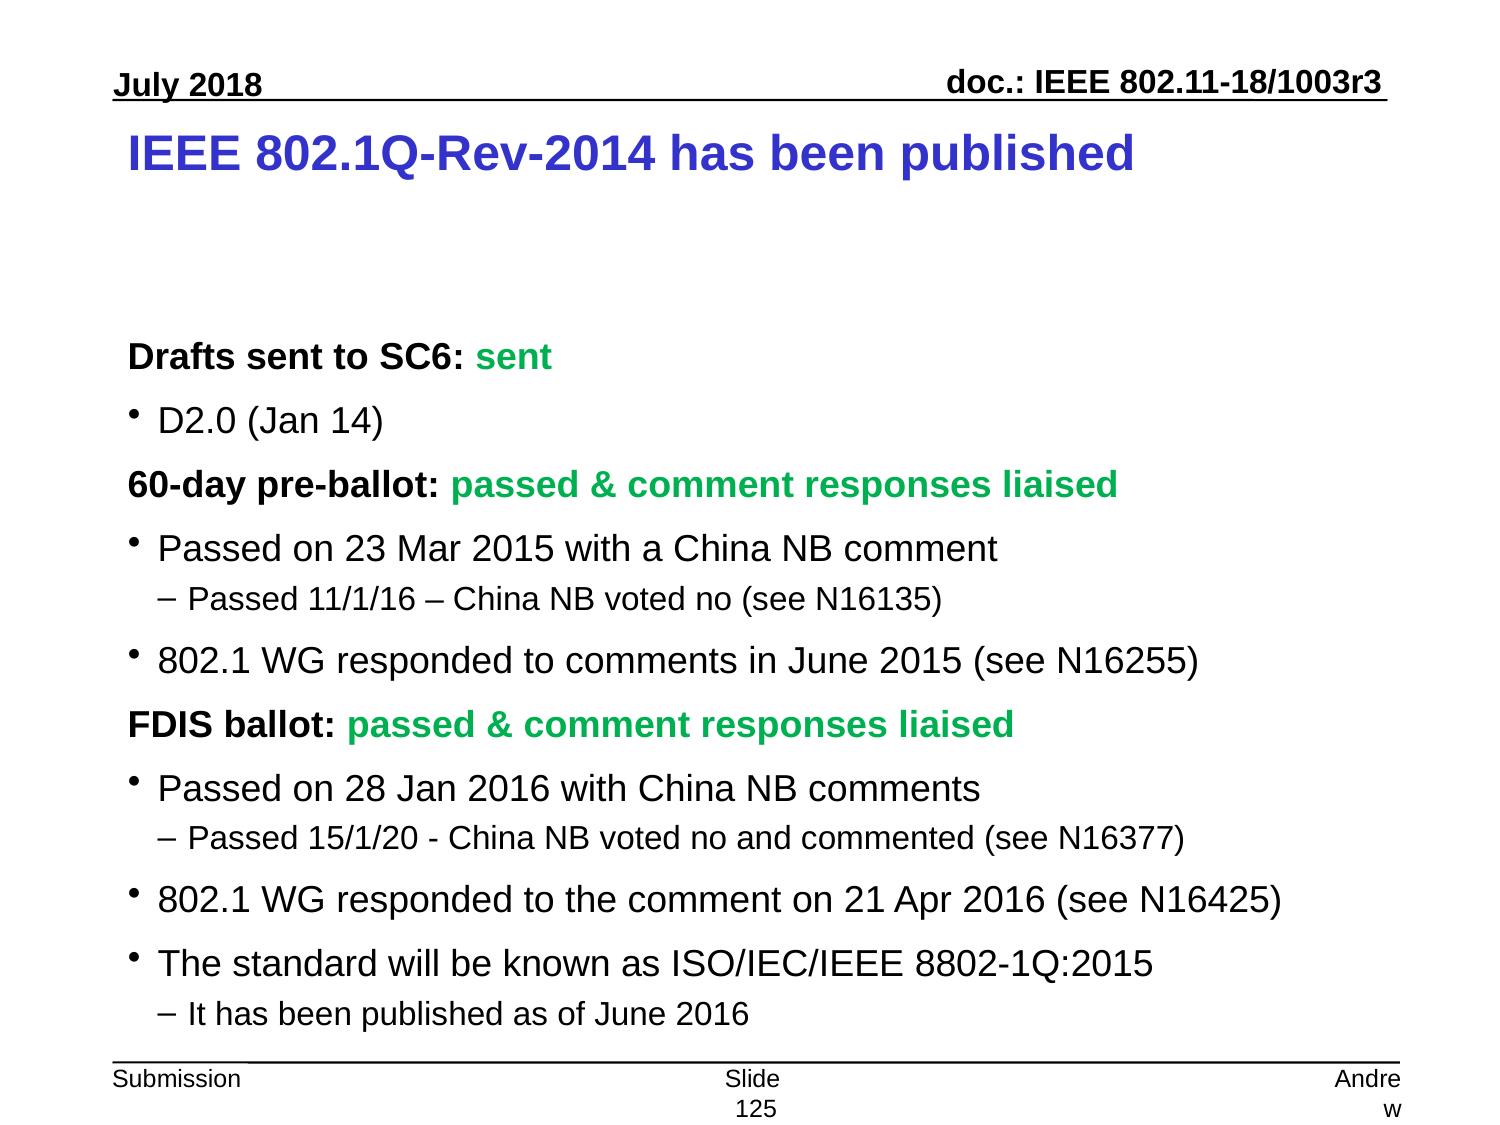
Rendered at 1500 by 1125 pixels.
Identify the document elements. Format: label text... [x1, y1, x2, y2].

title IEEE 802.1Q-Rev-2014 has been published [112, 112, 1400, 288]
footer Andrew Myles, Cisco [1320, 1061, 1402, 1093]
list Drafts sent to SC6: sent D2.0 (Jan 14) 60-day pre-ballot: passed & comment responses liaised Passed on 23 Mar 2015 with a China NB comment Passed 11/1/16 – China NB voted no (see N16135) 802.1 WG responded to comments in June 2015 (see N16255) FDIS ballot: passed & comment responses liaised Passed on 28 Jan 2016 with China NB comments Passed 15/1/20 - China NB voted no and commented (see N16377) 802.1 WG responded to the comment on 21 Apr 2016 (see N16425) The standard will be known as ISO/IEC/IEEE 8802-1Q:2015 It has been published as of June 2016 [112, 324, 1388, 1000]
slide_number Slide 125 [709, 1061, 803, 1093]
